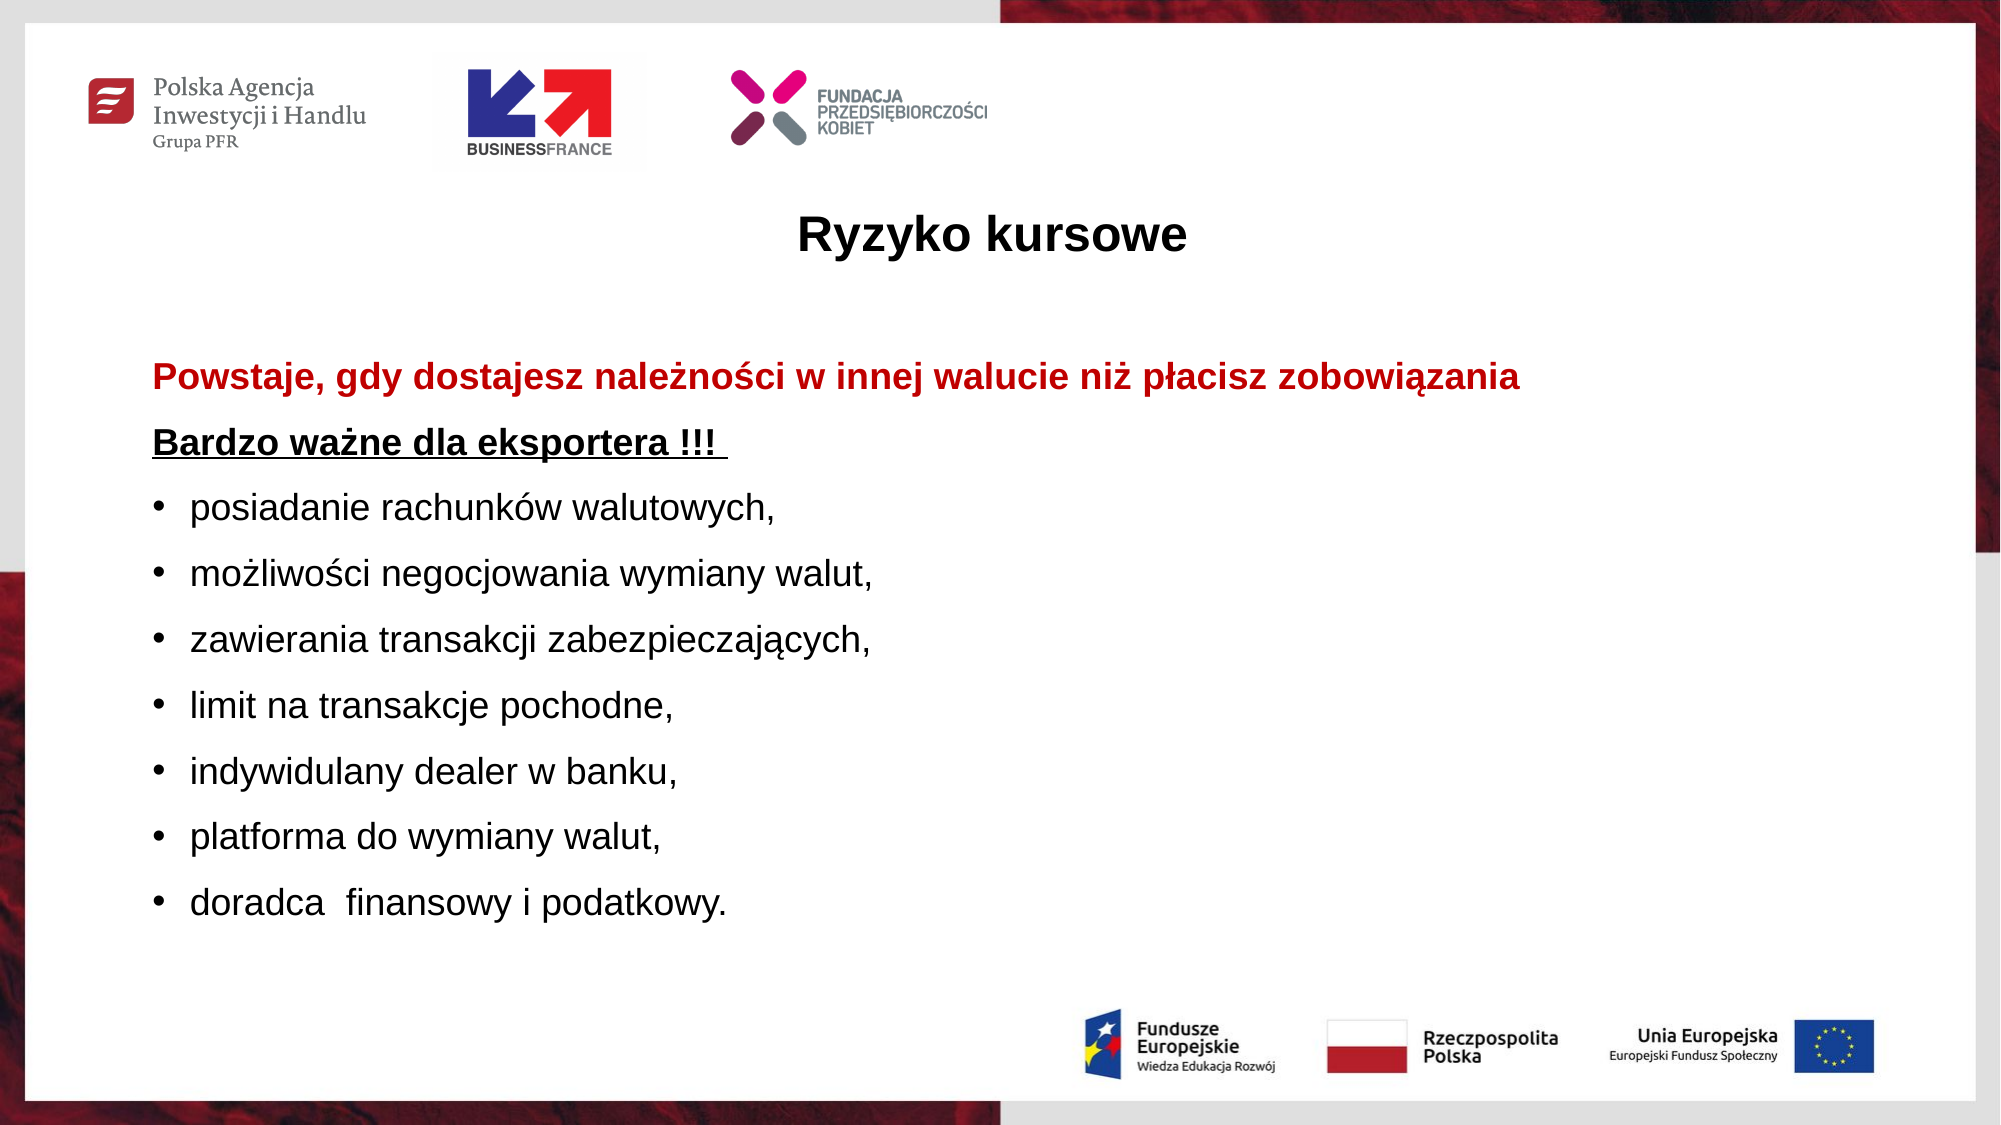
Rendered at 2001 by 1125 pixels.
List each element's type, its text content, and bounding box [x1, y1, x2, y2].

list Powstaje, gdy dostajesz należności w innej walucie niż płacisz zobowiązania Bardzo ważne dla eksportera !!! posiadanie rachunków walutowych, możliwości negocjowania wymiany walut, zawierania transakcji zabezpieczających, limit na transakcje pochodne, indywidulany dealer w banku, platforma do wymiany walut, doradca finansowy i podatkowy. [137, 344, 1863, 1058]
title Ryzyko kursowe [137, 126, 1863, 344]
picture [0, 0, 2001, 1125]
